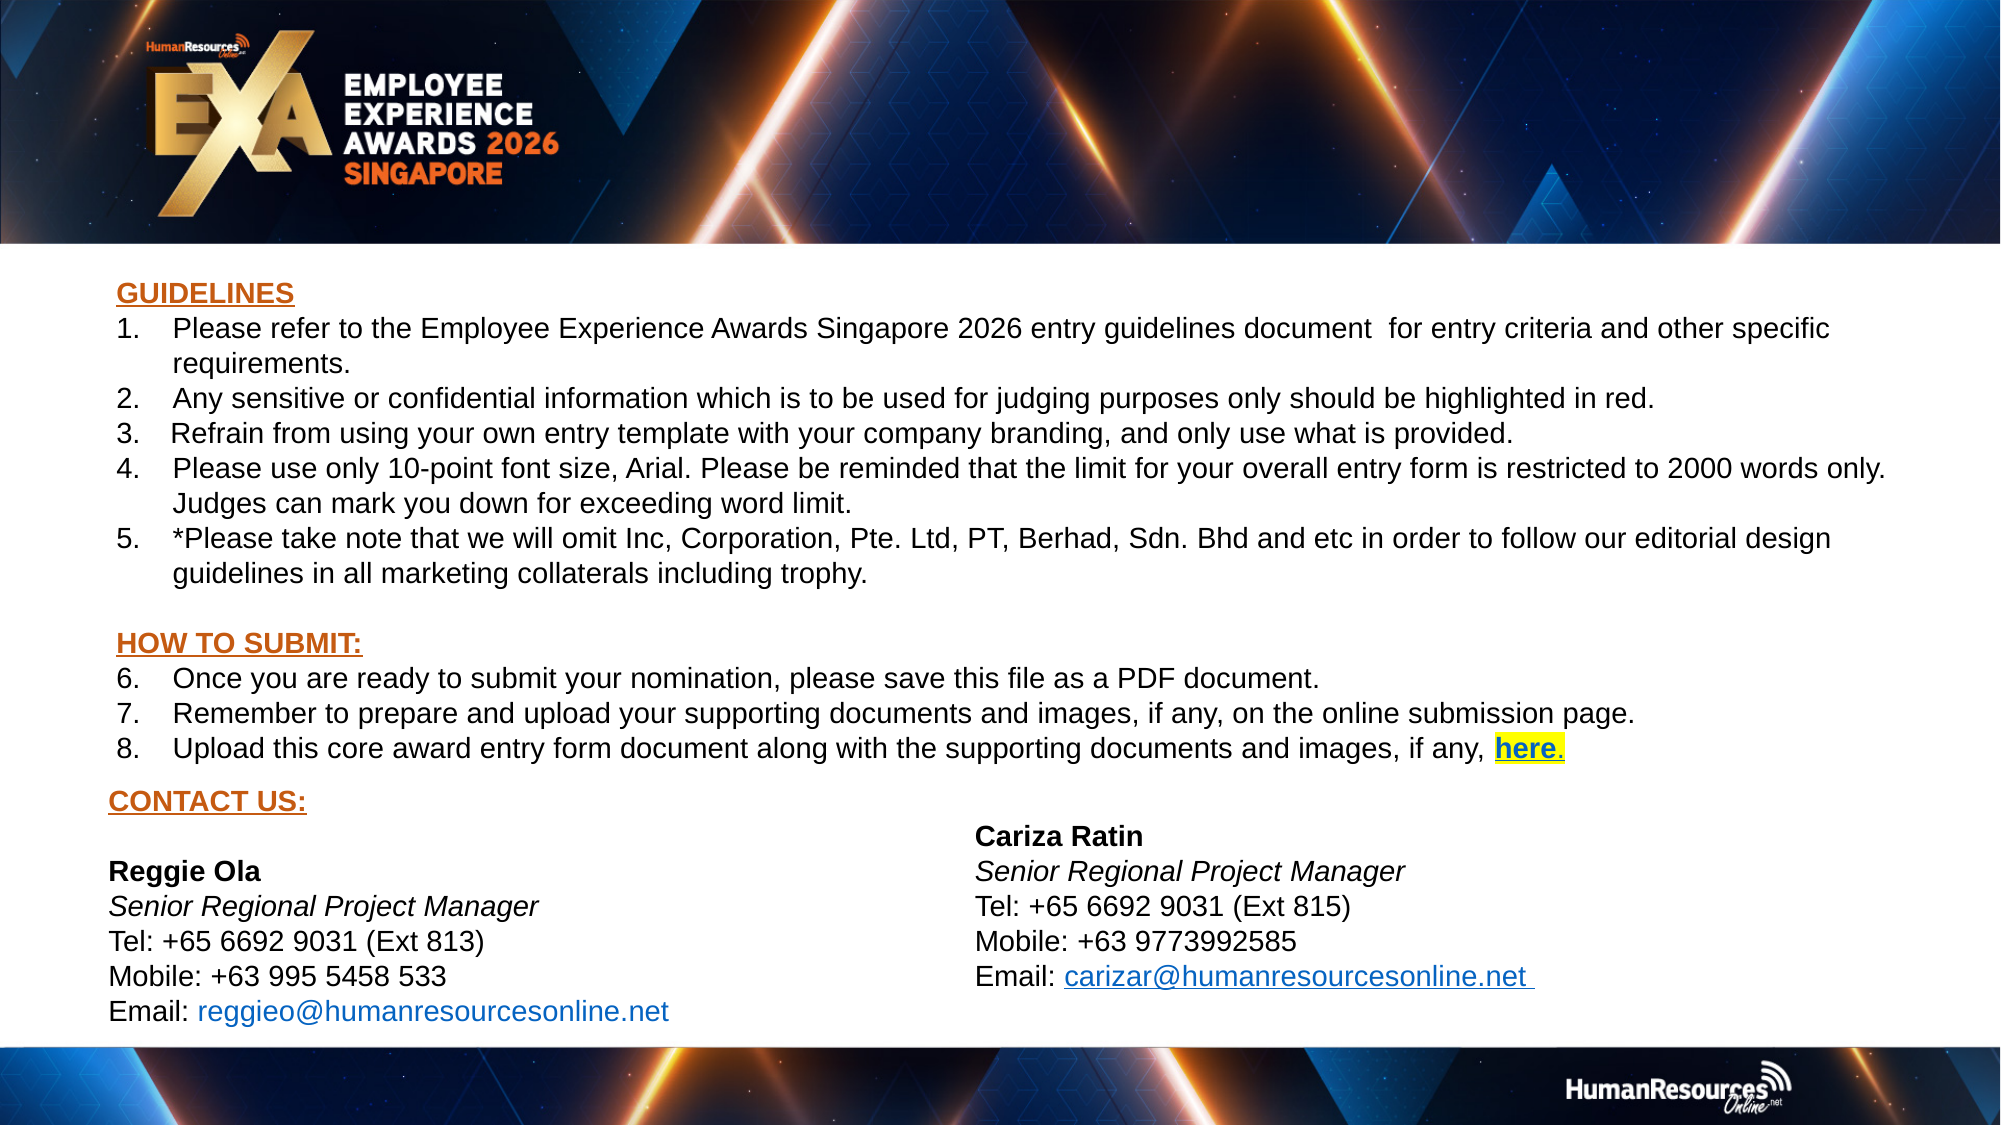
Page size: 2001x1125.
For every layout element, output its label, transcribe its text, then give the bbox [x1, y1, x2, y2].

picture [0, 0, 2001, 1125]
text_box GUIDELINES Please refer to the Employee Experience Awards Singapore 2026 entry guidelines document for entry criteria and other specific requirements. Any sensitive or confidential information which is to be used for judging purposes only should be highlighted in red. Refrain from using your own entry template with your company branding, and only use what is provided. Please use only 10-point font size, Arial. Please be reminded that the limit for your overall entry form is restricted to 2000 words only. Judges can mark you down for exceeding word limit. *Please take note that we will omit Inc, Corporation, Pte. Ltd, PT, Berhad, Sdn. Bhd and etc in order to follow our editorial design guidelines in all marketing collaterals including trophy. HOW TO SUBMIT: Once you are ready to submit your nomination, please save this file as a PDF document. Remember to prepare and upload your supporting documents and images, if any, on the online submission page. Upload this core award entry form document along with the supporting documents and images, if any, here. [101, 267, 1923, 842]
text_box CONTACT US: Reggie Ola Senior Regional Project Manager Tel: +65 6692 9031 (Ext 813) Mobile: +63 995 5458 533 Email: reggieo@humanresourcesonline.net Cariza Ratin Senior Regional Project Manager Tel: +65 6692 9031 (Ext 815) Mobile: +63 9773992585 Email: carizar@humanresourcesonline.net [93, 774, 1857, 1125]
